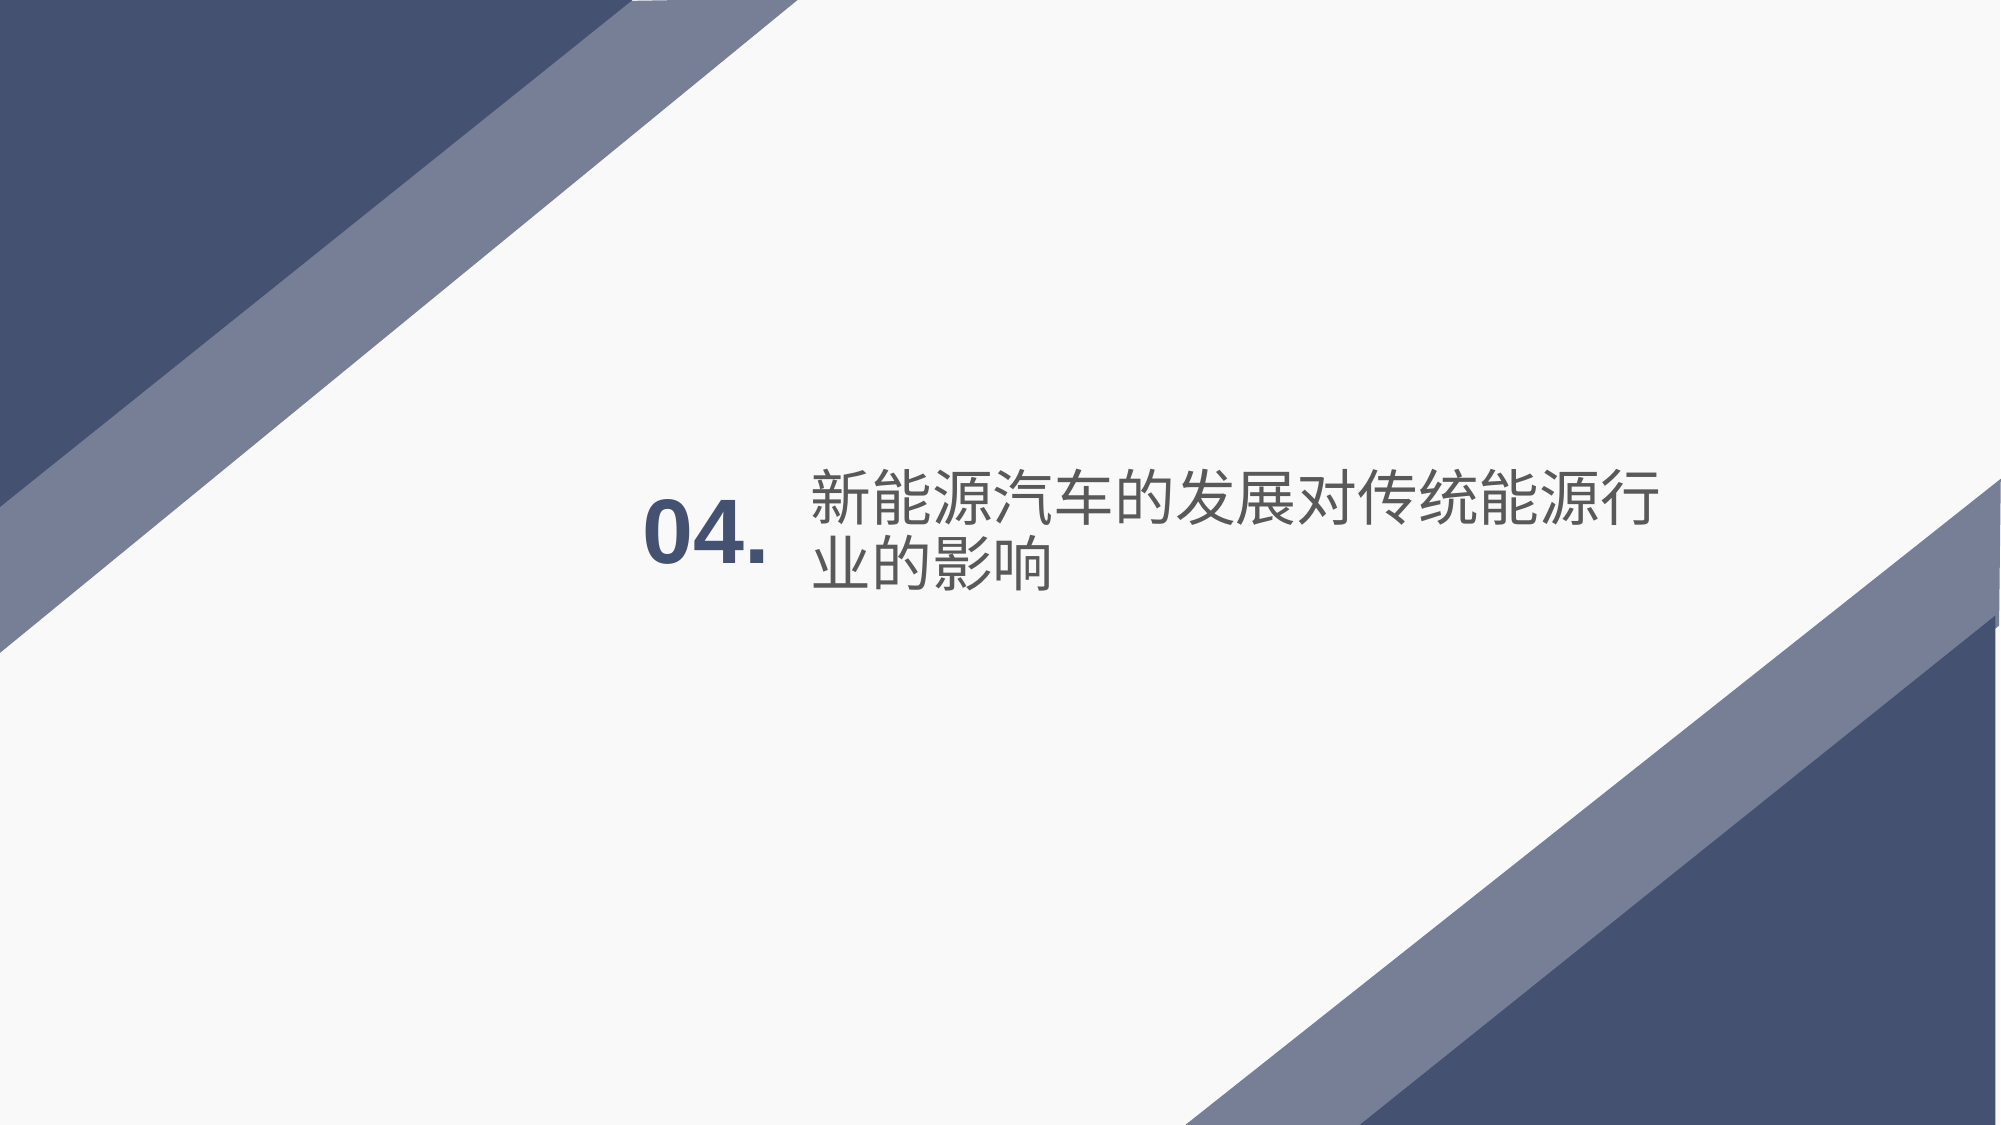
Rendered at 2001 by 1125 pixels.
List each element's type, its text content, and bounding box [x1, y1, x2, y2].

list 04. [544, 460, 785, 608]
title 新能源汽车的发展对传统能源行业的影响 [795, 460, 1703, 608]
